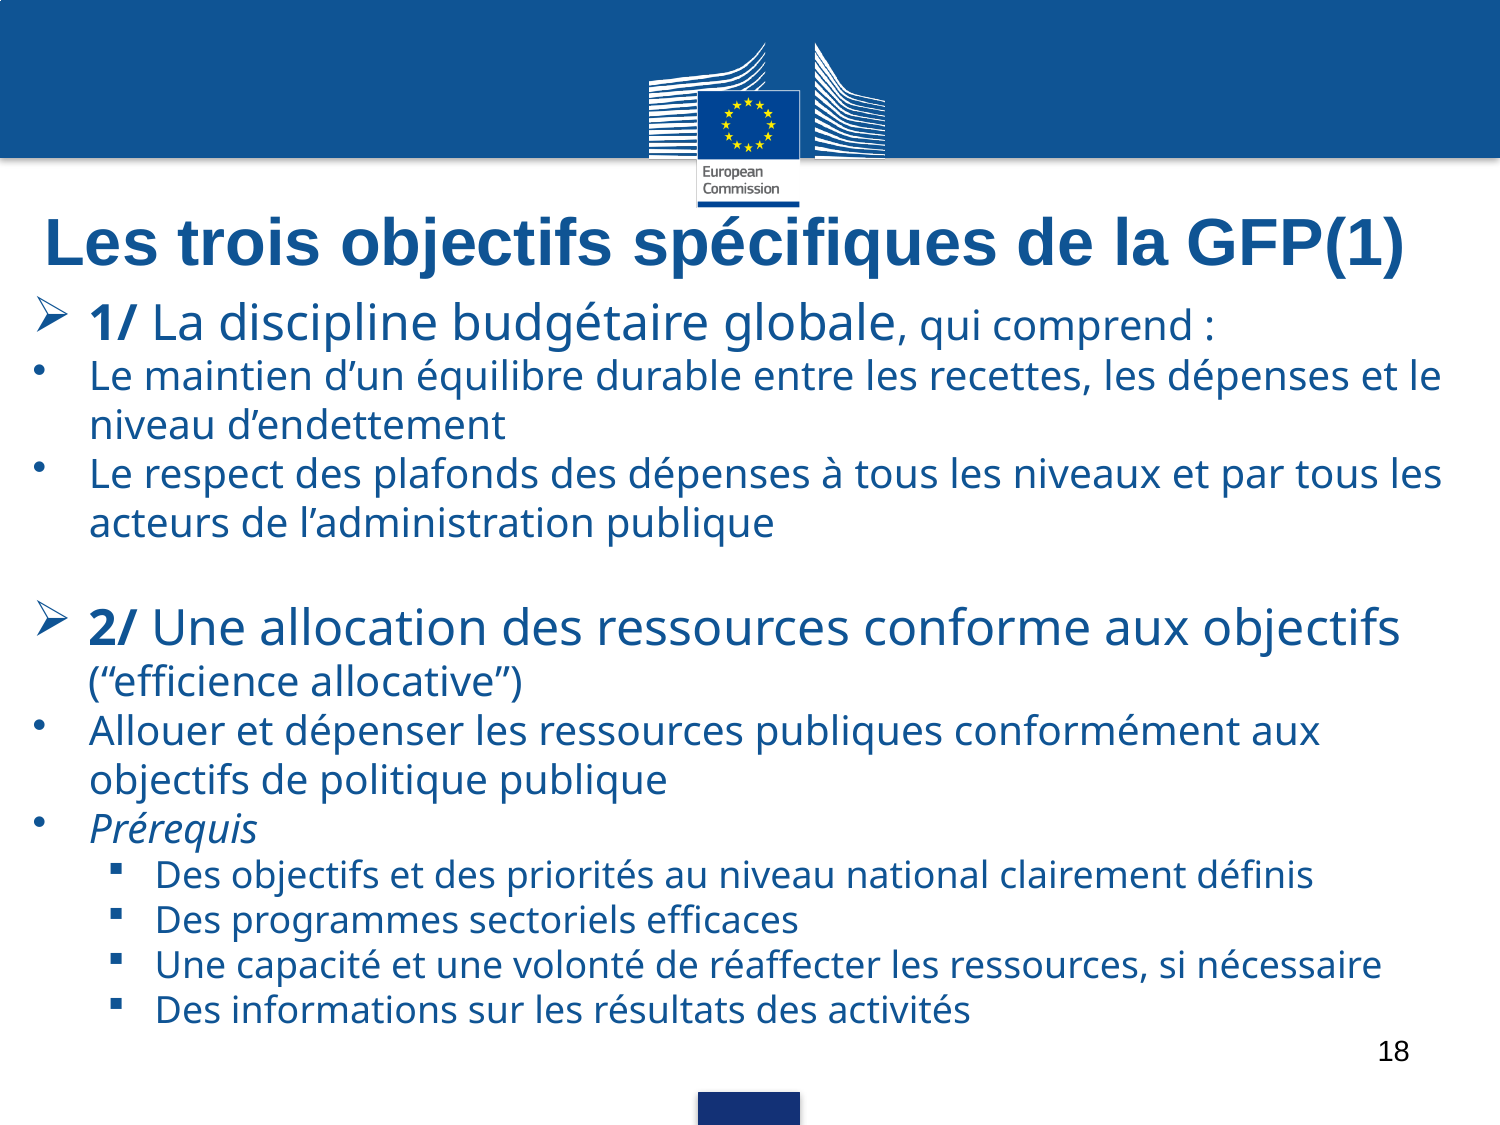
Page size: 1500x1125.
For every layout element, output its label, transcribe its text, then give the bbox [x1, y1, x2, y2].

slide_number 18 [1074, 1024, 1426, 1103]
list 1/ La discipline budgétaire globale, qui comprend : Le maintien d’un équilibre durable entre les recettes, les dépenses et le niveau d’endettement Le respect des plafonds des dépenses à tous les niveaux et par tous les acteurs de l’administration publique 2/ Une allocation des ressources conforme aux objectifs (“efficience allocative”) Allouer et dépenser les ressources publiques conformément aux objectifs de politique publique Prérequis Des objectifs et des priorités au niveau national clairement définis Des programmes sectoriels efficaces Une capacité et une volonté de réaffecter les ressources, si nécessaire Des informations sur les résultats des activités [17, 282, 1483, 917]
title Les trois objectifs spécifiques de la GFP(1) [29, 173, 1471, 282]
picture [649, 42, 885, 173]
